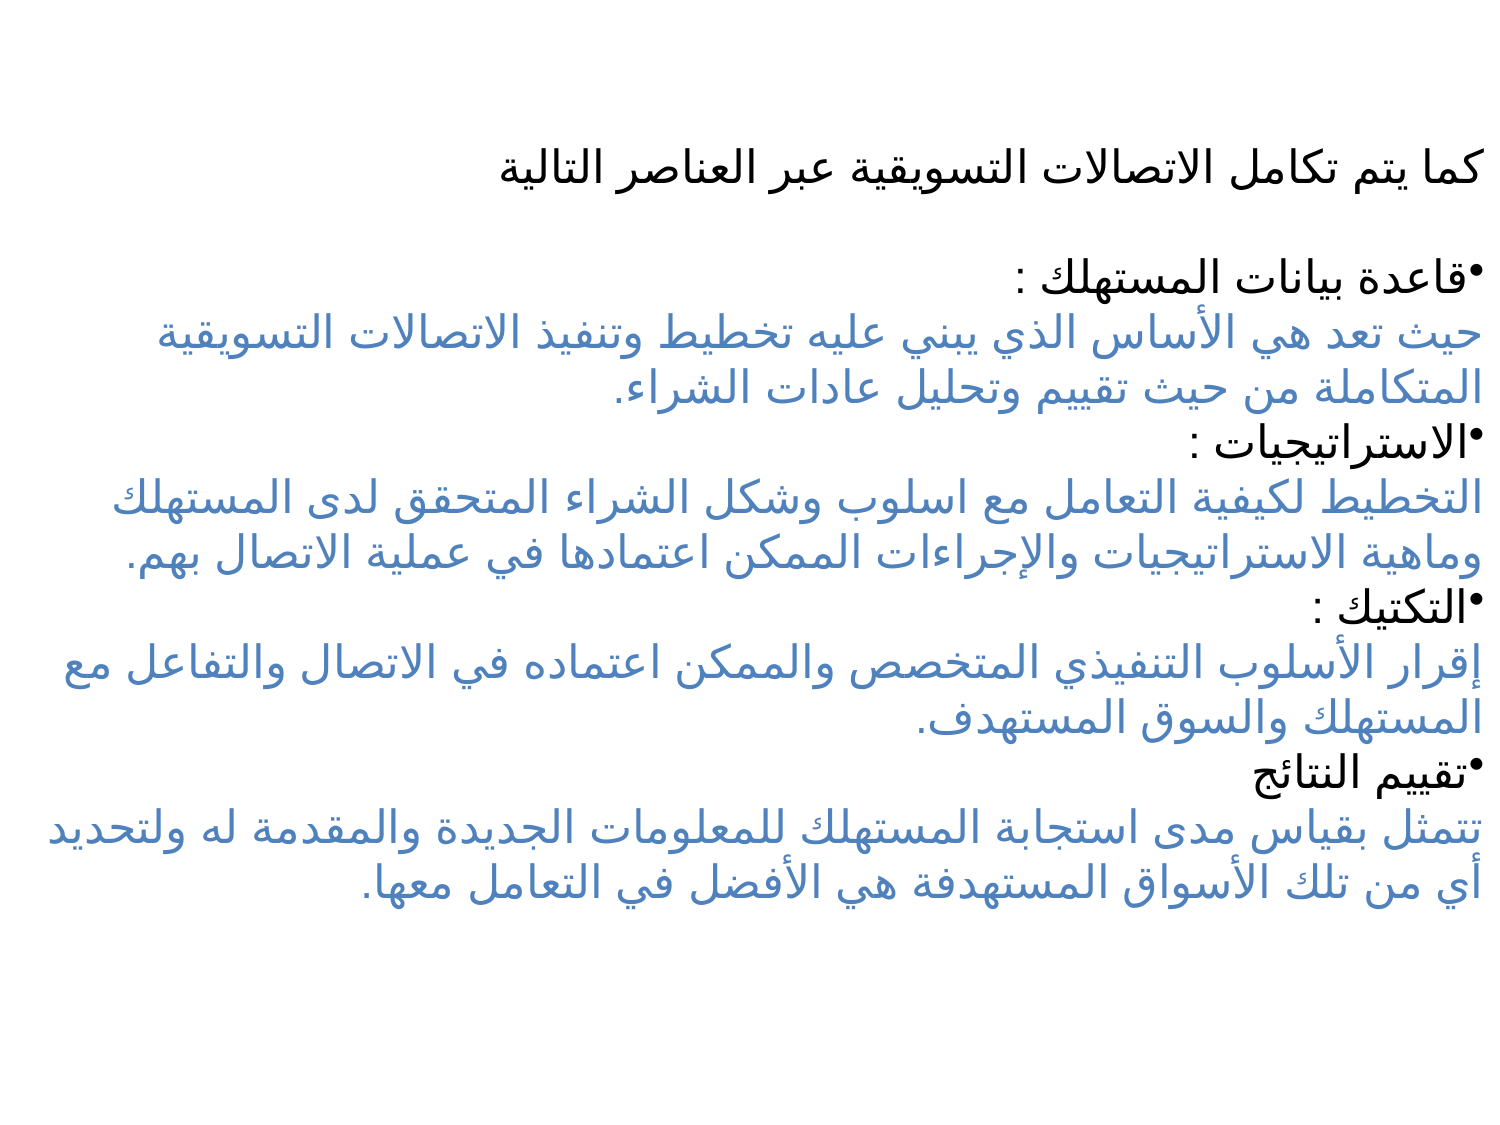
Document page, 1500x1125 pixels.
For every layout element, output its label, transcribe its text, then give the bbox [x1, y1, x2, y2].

text_box كما يتم تكامل الاتصالات التسويقية عبر العناصر التالية قاعدة بيانات المستهلك : حيث تعد هي الأساس الذي يبني عليه تخطيط وتنفيذ الاتصالات التسويقية المتكاملة من حيث تقييم وتحليل عادات الشراء. الاستراتيجيات : التخطيط لكيفية التعامل مع اسلوب وشكل الشراء المتحقق لدى المستهلك وماهية الاستراتيجيات والإجراءات الممكن اعتمادها في عملية الاتصال بهم. التكتيك : إقرار الأسلوب التنفيذي المتخصص والممكن اعتماده في الاتصال والتفاعل مع المستهلك والسوق المستهدف. تقييم النتائج تتمثل بقياس مدى استجابة المستهلك للمعلومات الجديدة والمقدمة له ولتحديد أي من تلك الأسواق المستهدفة هي الأفضل في التعامل معها. [0, 130, 1500, 970]
